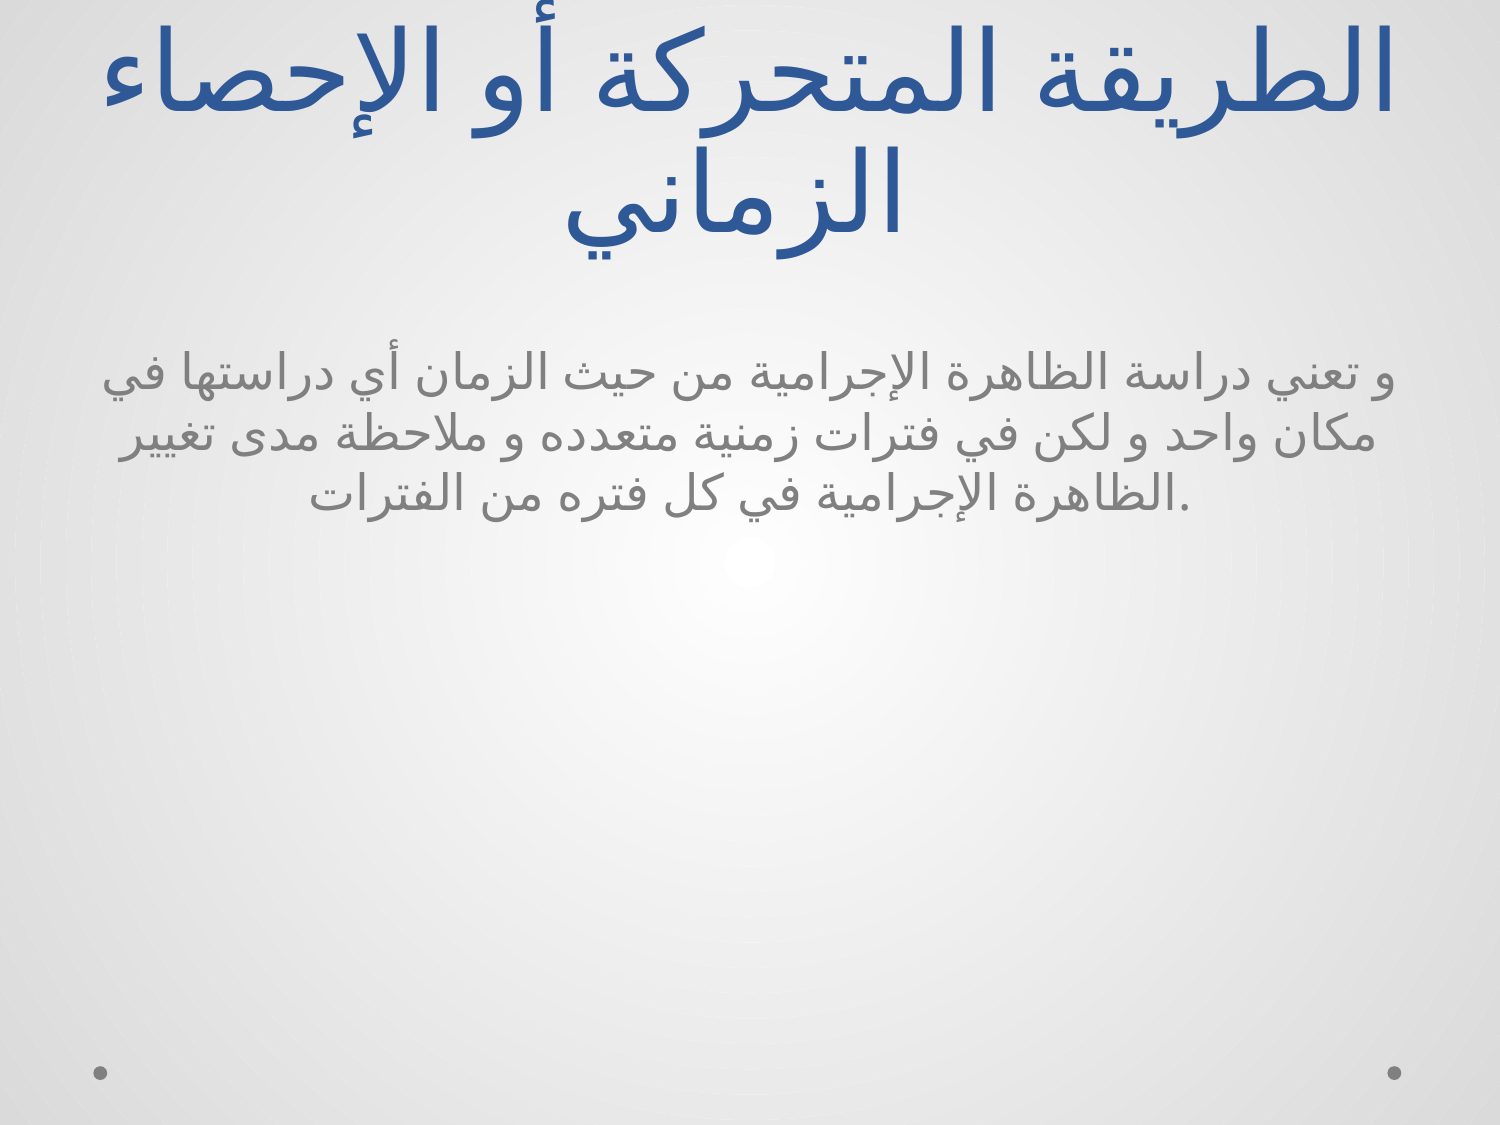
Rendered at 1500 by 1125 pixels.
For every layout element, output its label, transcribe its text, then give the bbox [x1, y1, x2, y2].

title الطريقة المتحركة أو الإحصاء الزماني [75, 0, 1425, 262]
list و تعني دراسة الظاهرة الإجرامية من حيث الزمان أي دراستها في مكان واحد و لكن في فترات زمنية متعدده و ملاحظة مدى تغيير الظاهرة الإجرامية في كل فتره من الفترات. [75, 262, 1425, 1005]
